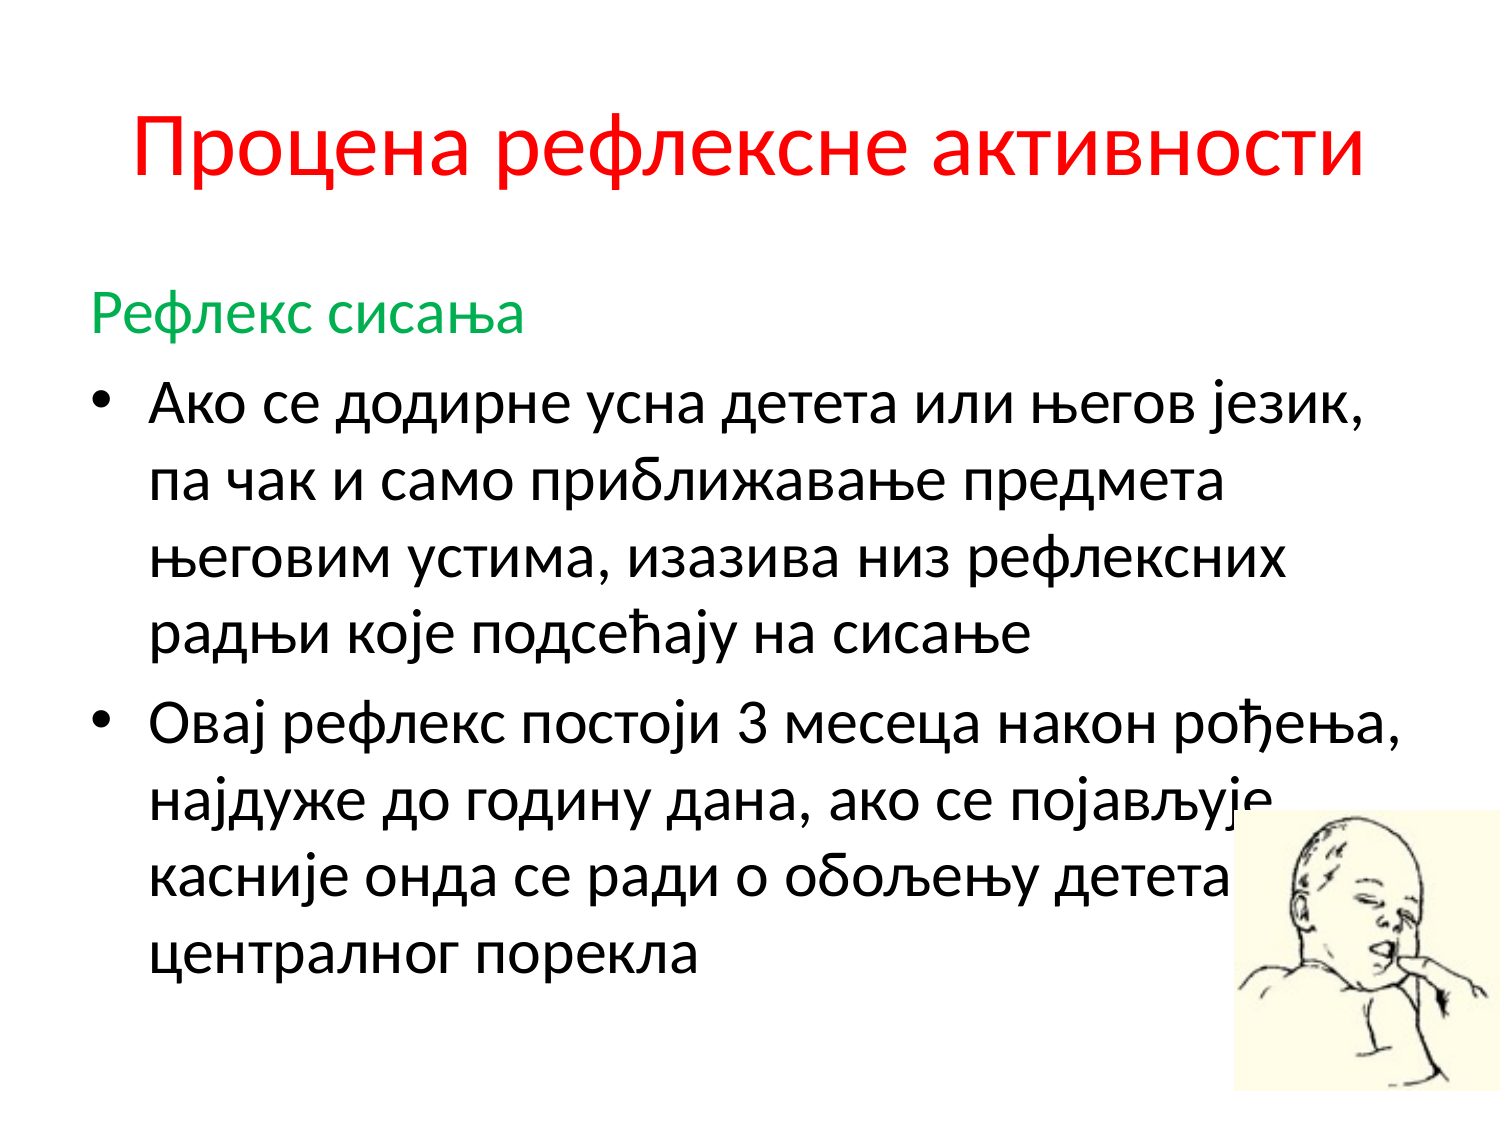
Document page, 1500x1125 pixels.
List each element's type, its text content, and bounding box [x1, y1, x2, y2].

title Процена рефлексне активности [75, 45, 1425, 233]
picture [1234, 810, 1500, 1091]
list Рефлекс сисања Ако се додирне усна детета или његов језик, па чак и само приближавање предмета његовим устима, изазива низ рефлексних радњи које подсећају на сисање Овај рефлекс постоји 3 месеца након рођења, најдуже до годину дана, ако се појављује касније онда се ради о обољењу детета централног порекла [75, 262, 1425, 1005]
